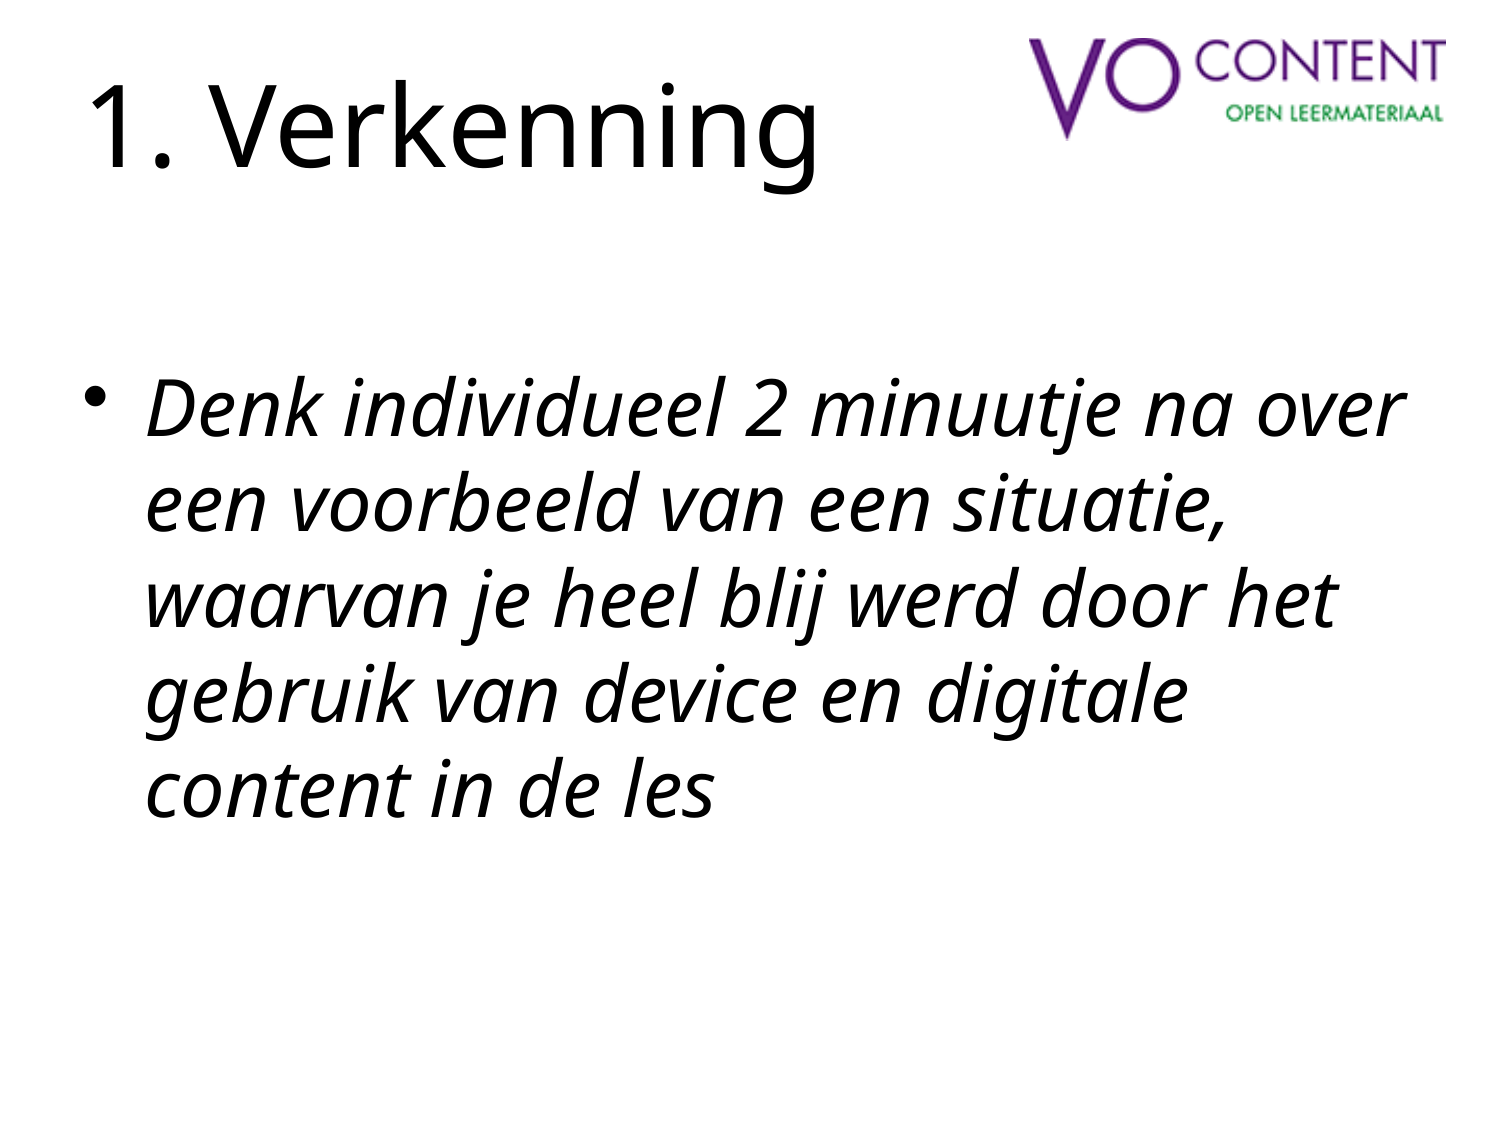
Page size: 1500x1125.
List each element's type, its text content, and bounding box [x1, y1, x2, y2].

list Denk individueel 2 minuutje na over een voorbeeld van een situatie, waarvan je heel blij werd door het gebruik van device en digitale content in de les [74, 254, 1426, 989]
title 1. Verkenning [74, 44, 1426, 234]
picture [1029, 38, 1446, 141]
